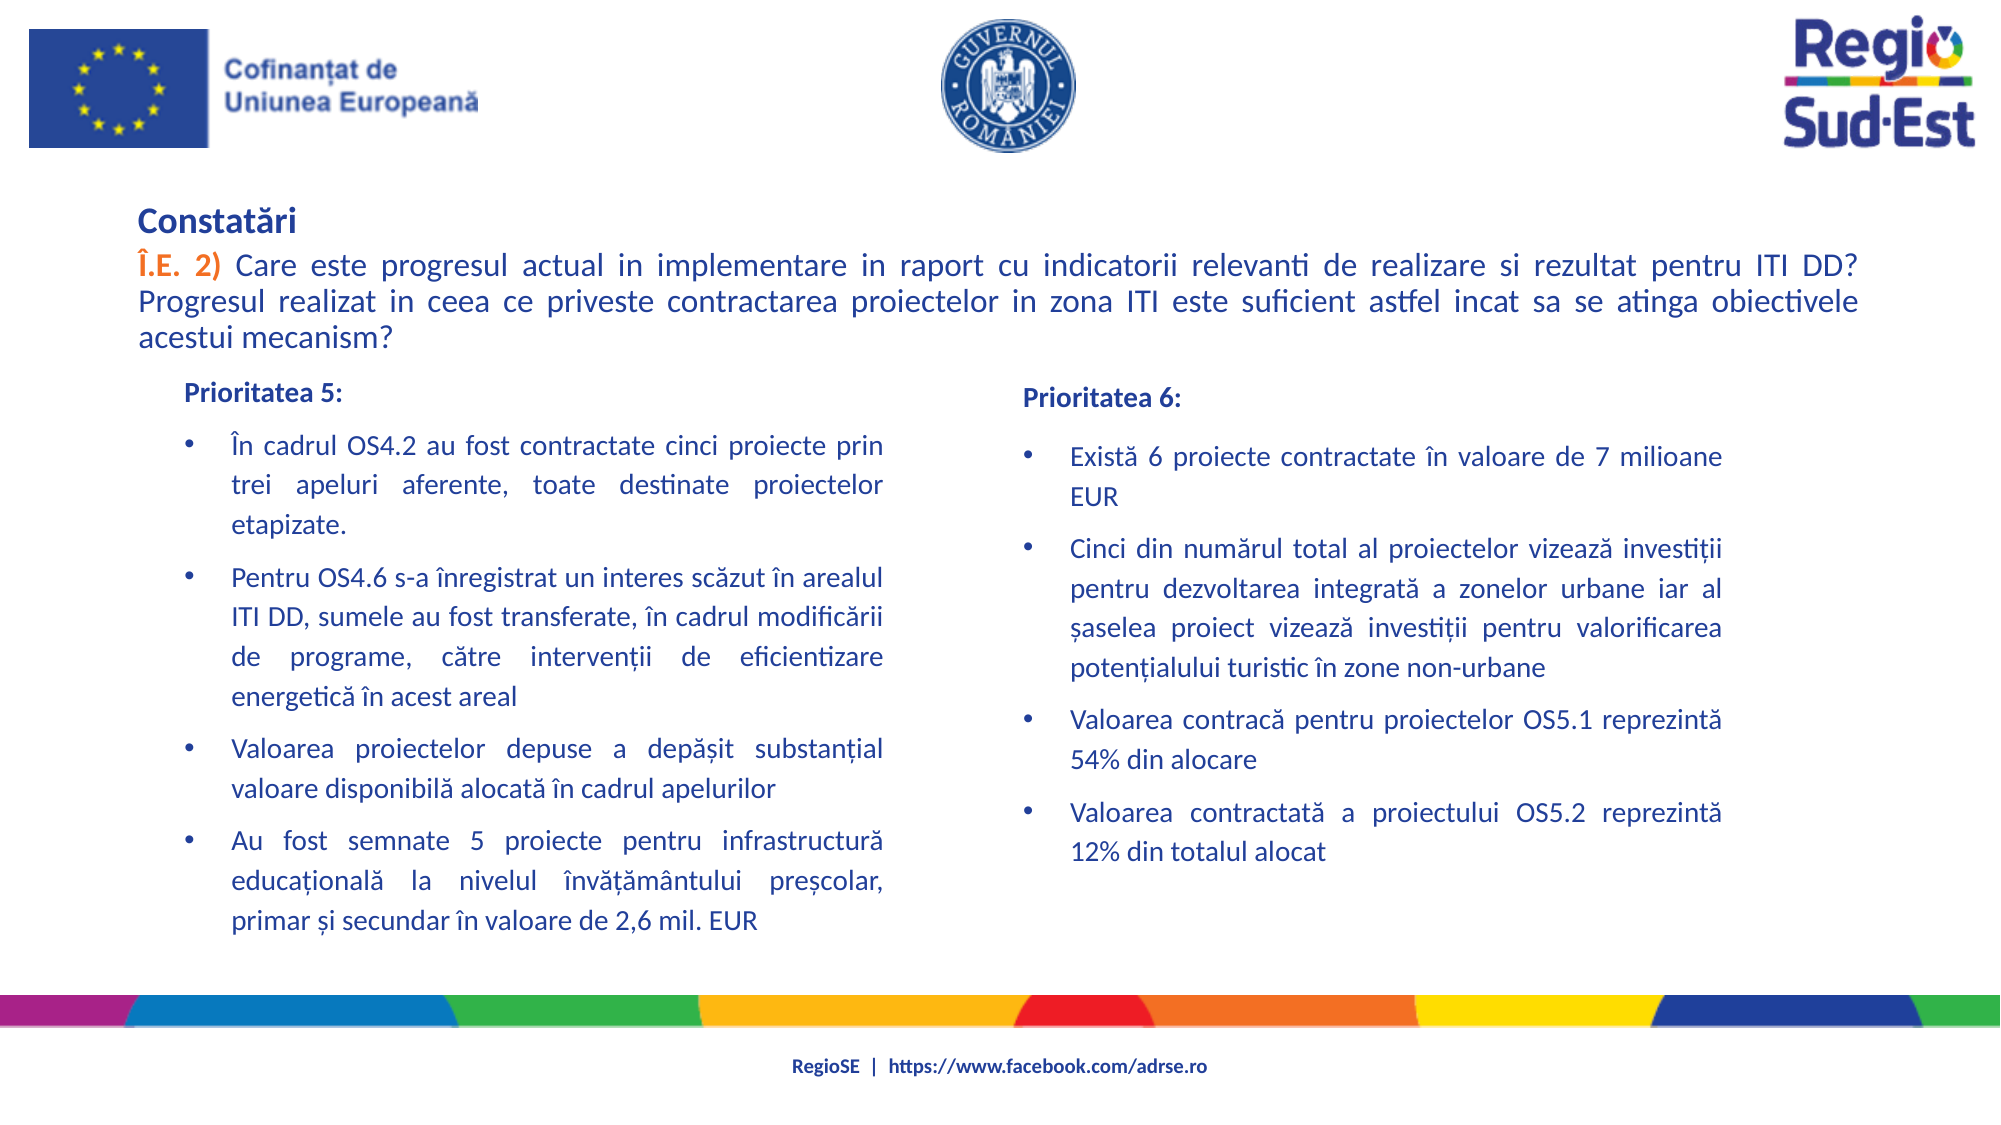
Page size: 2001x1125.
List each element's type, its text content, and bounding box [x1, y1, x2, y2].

picture [0, 995, 2000, 1029]
text_box Î.E. 2) Care este progresul actual in implementare in raport cu indicatorii relevanti de realizare si rezultat pentru ITI DD? Progresul realizat in ceea ce priveste contractarea proiectelor in zona ITI este suficient astfel incat sa se atinga obiectivele acestui mecanism? [123, 240, 1877, 367]
picture [941, 19, 1076, 153]
text_box Prioritatea 5: În cadrul OS4.2 au fost contractate cinci proiecte prin trei apeluri aferente, toate destinate proiectelor etapizate. Pentru OS4.6 s-a înregistrat un interes scăzut în arealul ITI DD, sumele au fost transferate, în cadrul modificării de programe, către intervenții de eficientizare energetică în acest areal Valoarea proiectelor depuse a depășit substanțial valoare disponibilă alocată în cadrul apelurilor Au fost semnate 5 proiecte pentru infrastructură educațională la nivelul învățământului preșcolar, primar și secundar în valoare de 2,6 mil. EUR [169, 361, 899, 995]
text_box RegioSE | https://www.facebook.com/adrse.ro [776, 1029, 1223, 1085]
text_box Constatări [123, 188, 1223, 240]
picture [28, 28, 478, 148]
picture [1759, 0, 2000, 220]
text_box Prioritatea 6: Există 6 proiecte contractate în valoare de 7 milioane EUR Cinci din numărul total al proiectelor vizează investiții pentru dezvoltarea integrată a zonelor urbane iar al șaselea proiect vizează investiții pentru valorificarea potențialului turistic în zone non-urbane Valoarea contracă pentru proiectelor OS5.1 reprezintă 54% din alocare Valoarea contractată a proiectului OS5.2 reprezintă 12% din totalul alocat [1008, 366, 1738, 876]
